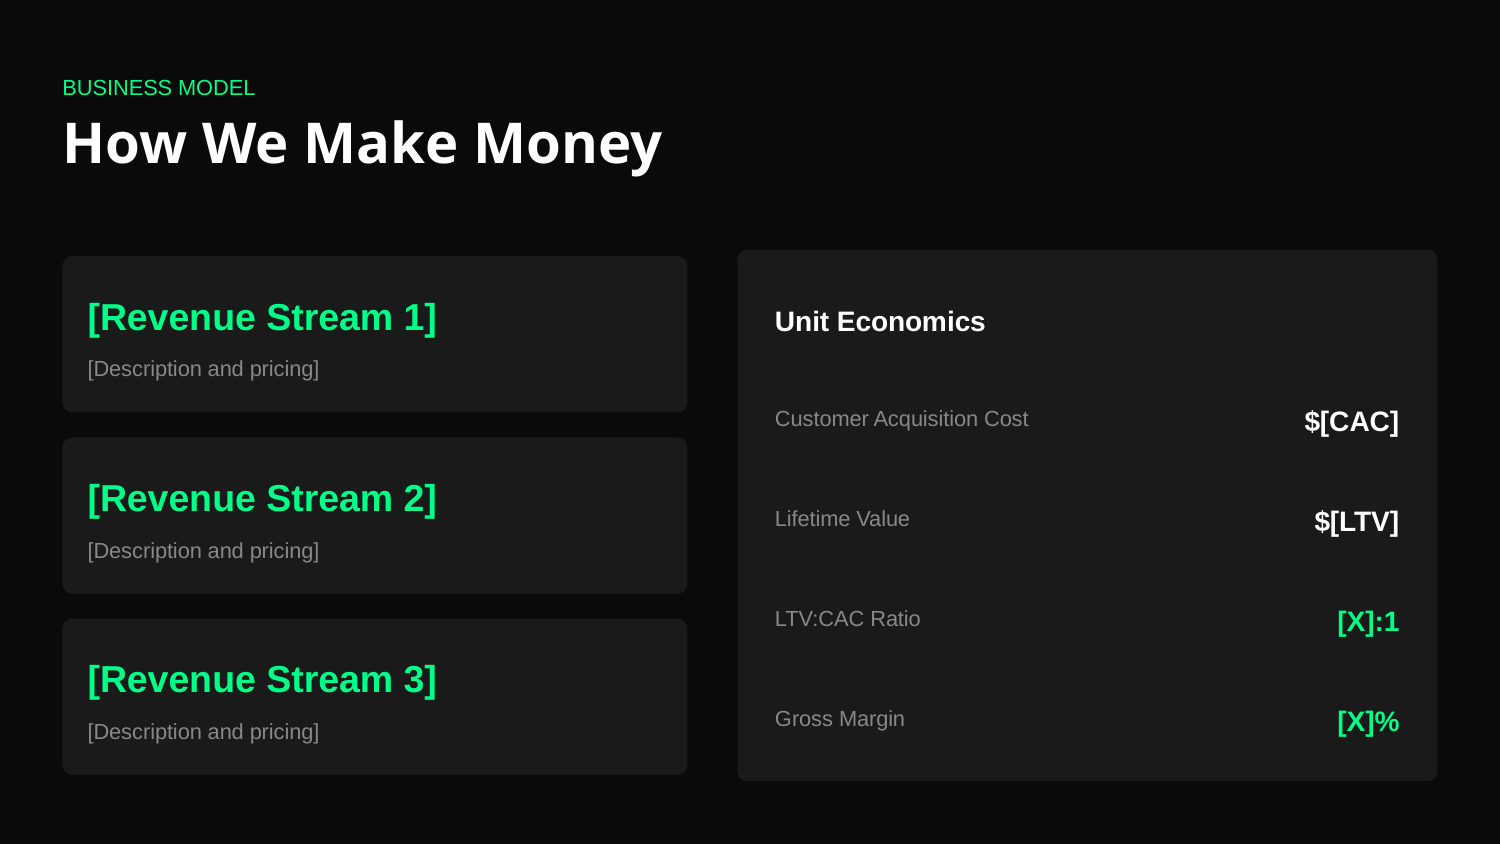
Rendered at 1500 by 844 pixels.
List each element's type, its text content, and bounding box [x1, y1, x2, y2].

text_box [Description and pricing] [87, 712, 674, 744]
text_box BUSINESS MODEL [62, 68, 1465, 100]
text_box [62, 256, 688, 413]
text_box [62, 437, 688, 594]
text_box LTV:CAC Ratio [774, 600, 925, 632]
text_box [737, 249, 1438, 782]
text_box [Description and pricing] [87, 350, 674, 382]
text_box $[CAC] [1304, 393, 1402, 438]
text_box [Revenue Stream 1] [87, 287, 674, 338]
text_box Unit Economics [774, 293, 1413, 338]
text_box Gross Margin [774, 699, 909, 732]
text_box [X]:1 [1337, 593, 1402, 638]
text_box How We Make Money [62, 112, 766, 175]
text_box [Revenue Stream 3] [87, 650, 674, 700]
text_box [Description and pricing] [87, 531, 674, 563]
text_box Lifetime Value [774, 500, 915, 532]
text_box $[LTV] [1314, 493, 1402, 538]
text_box Customer Acquisition Cost [774, 399, 1037, 432]
text_box [62, 618, 688, 775]
text_box [X]% [1337, 693, 1402, 738]
text_box [Revenue Stream 2] [87, 468, 674, 519]
